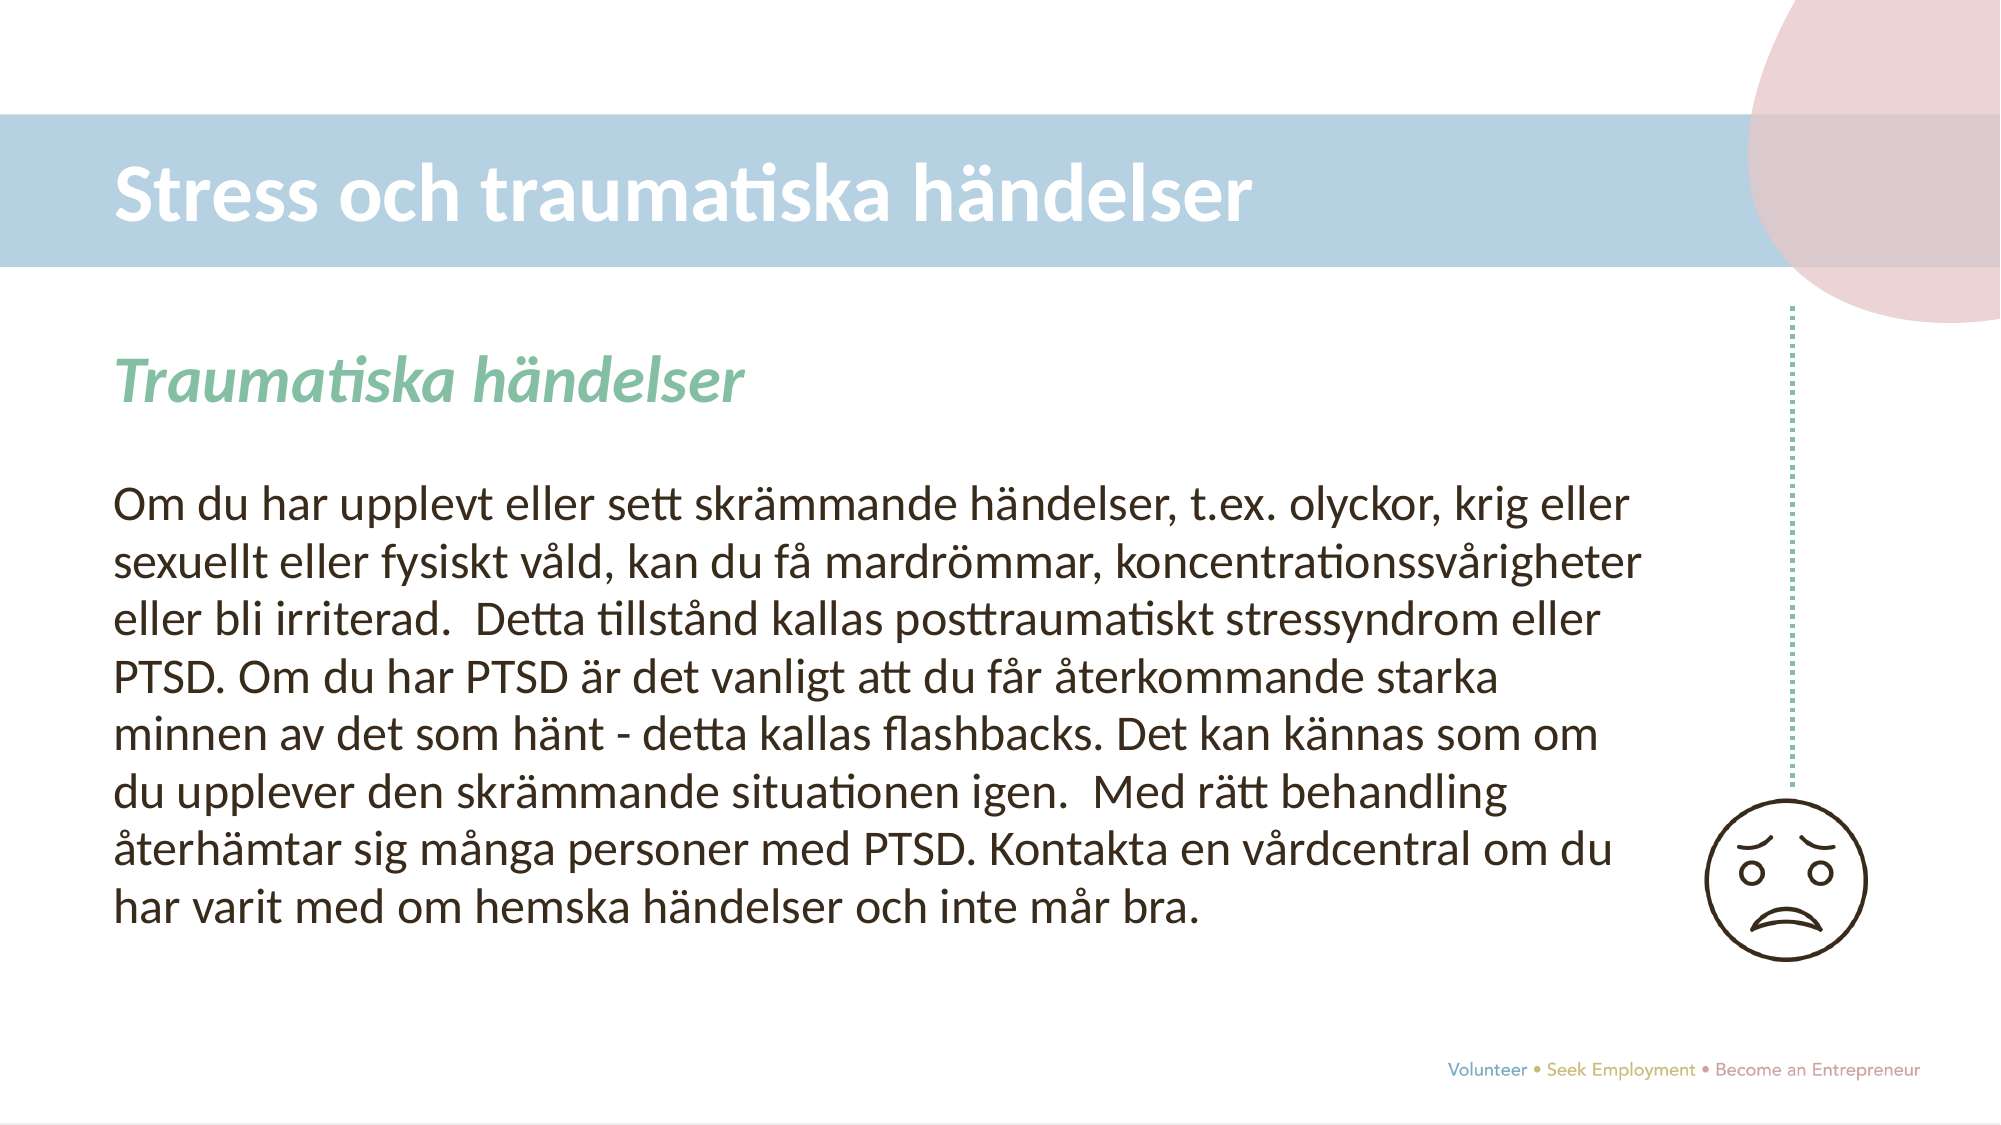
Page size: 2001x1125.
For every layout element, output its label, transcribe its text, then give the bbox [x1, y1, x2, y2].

text_box [1747, 0, 2000, 323]
text_box [0, 113, 1792, 268]
text_box Traumatiska händelser Om du har upplevt eller sett skrämmande händelser, t.ex. olyckor, krig eller sexuellt eller fysiskt våld, kan du få mardrömmar, koncentrationssvårigheter eller bli irriterad. Detta tillstånd kallas posttraumatiskt stressyndrom eller PTSD. Om du har PTSD är det vanligt att du får återkommande starka minnen av det som hänt - detta kallas flashbacks. Det kan kännas som om du upplever den skrämmande situationen igen. Med rätt behandling återhämtar sig många personer med PTSD. Kontakta en vårdcentral om du har varit med om hemska händelser och inte mår bra. [98, 350, 1661, 975]
picture [1682, 777, 1889, 984]
text_box Stress och traumatiska händelser [99, 147, 1312, 290]
picture [1418, 1046, 1971, 1103]
